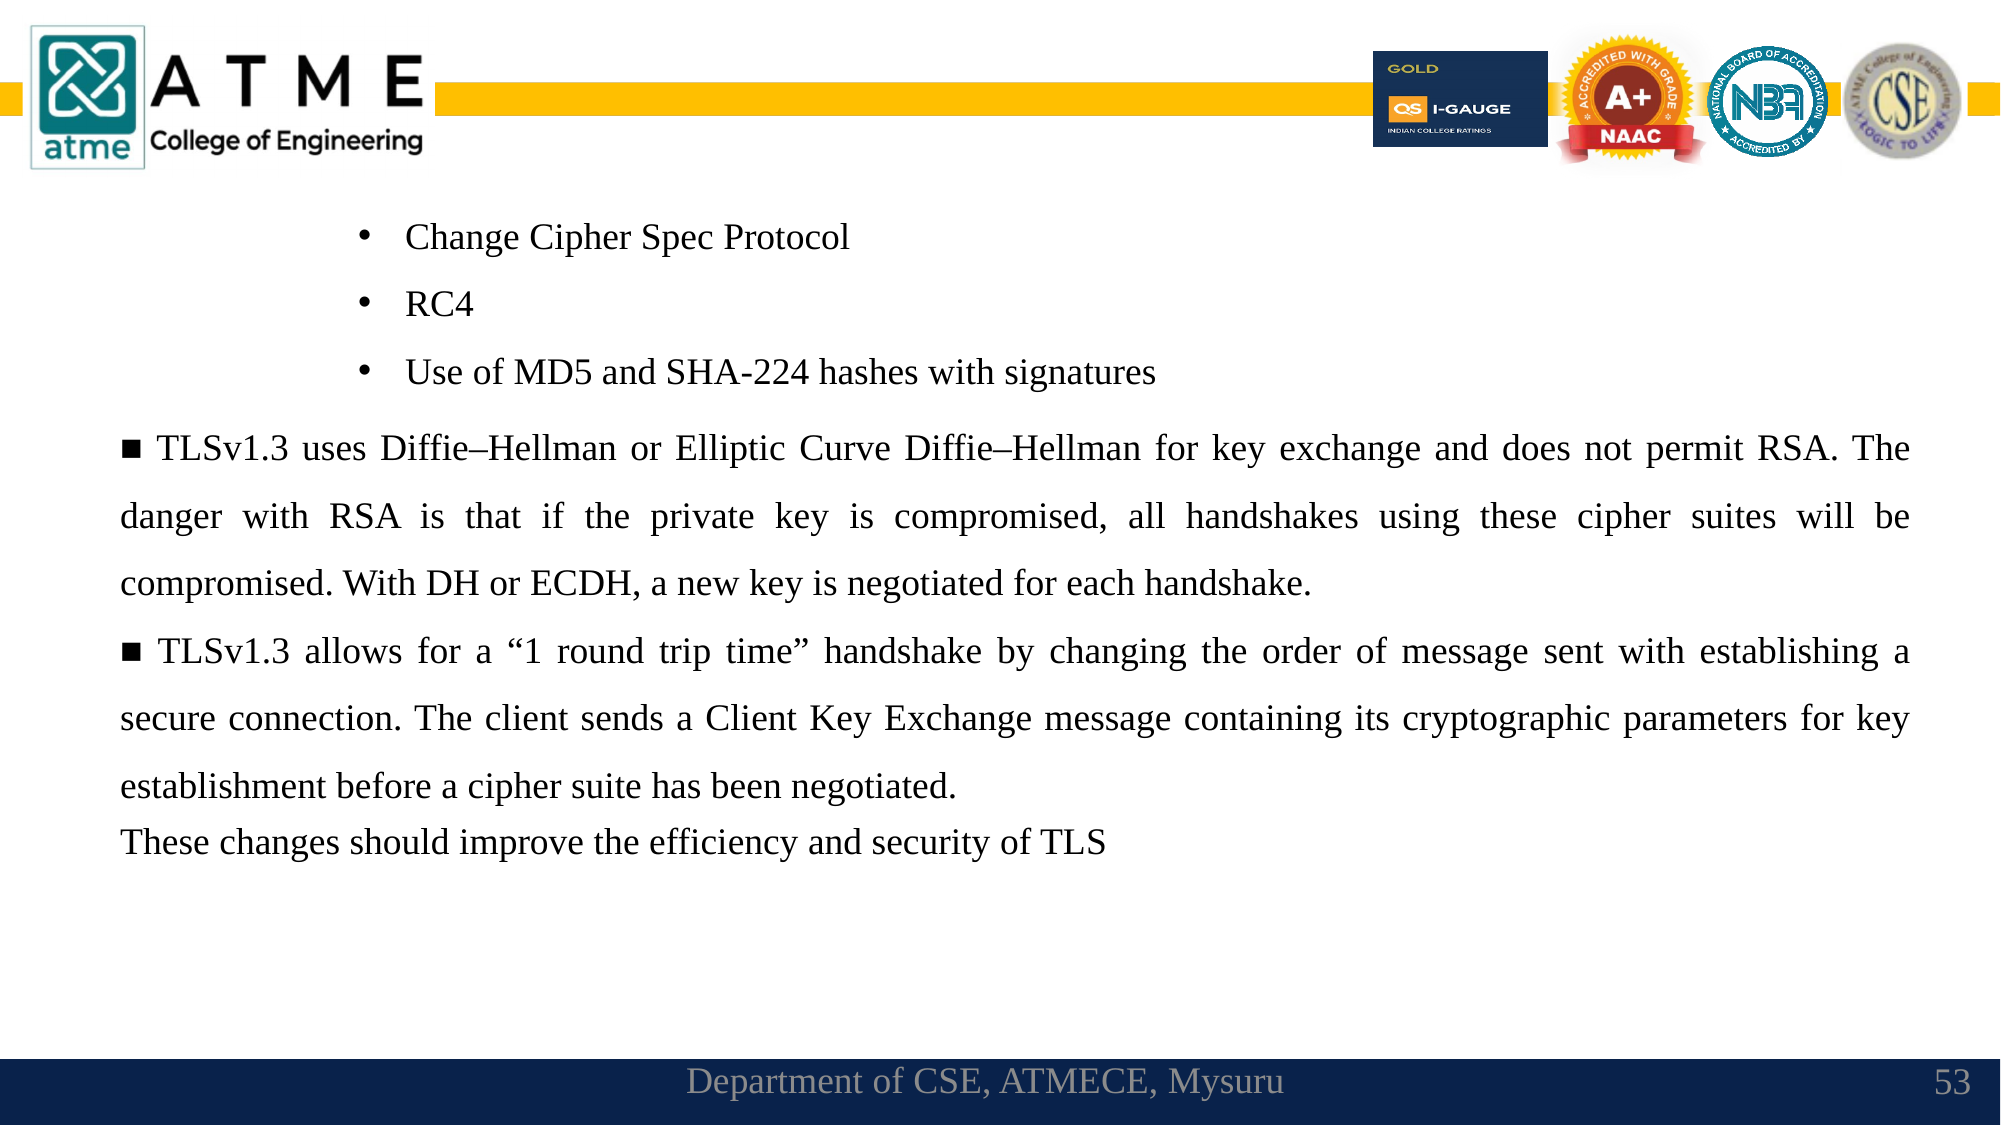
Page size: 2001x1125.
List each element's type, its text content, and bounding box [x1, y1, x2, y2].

picture [1373, 20, 1828, 180]
picture [0, 1059, 2001, 1125]
text_box ■ TLSv1.3 uses Diffie–Hellman or Elliptic Curve Diffie–Hellman for key exchange and does not permit RSA. The danger with RSA is that if the private key is compromised, all handshakes using these cipher suites will be compromised. With DH or ECDH, a new key is negotiated for each handshake. ■ TLSv1.3 allows for a “1 round trip time” handshake by changing the order of message sent with establishing a secure connection. The client sends a Client Key Exchange message containing its cryptographic parameters for key establishment before a cipher suite has been negotiated. [105, 393, 1928, 814]
slide_number 53 [1511, 1057, 1972, 1103]
footer Department of CSE, ATMECE, Mysuru [501, 1056, 1470, 1102]
picture [22, 15, 435, 178]
text_box These changes should improve the efficiency and security of TLS [105, 809, 1375, 870]
text_box Change Cipher Spec Protocol RC4 Use of MD5 and SHA-224 hashes with signatures [343, 182, 1491, 393]
picture [1840, 26, 1968, 176]
